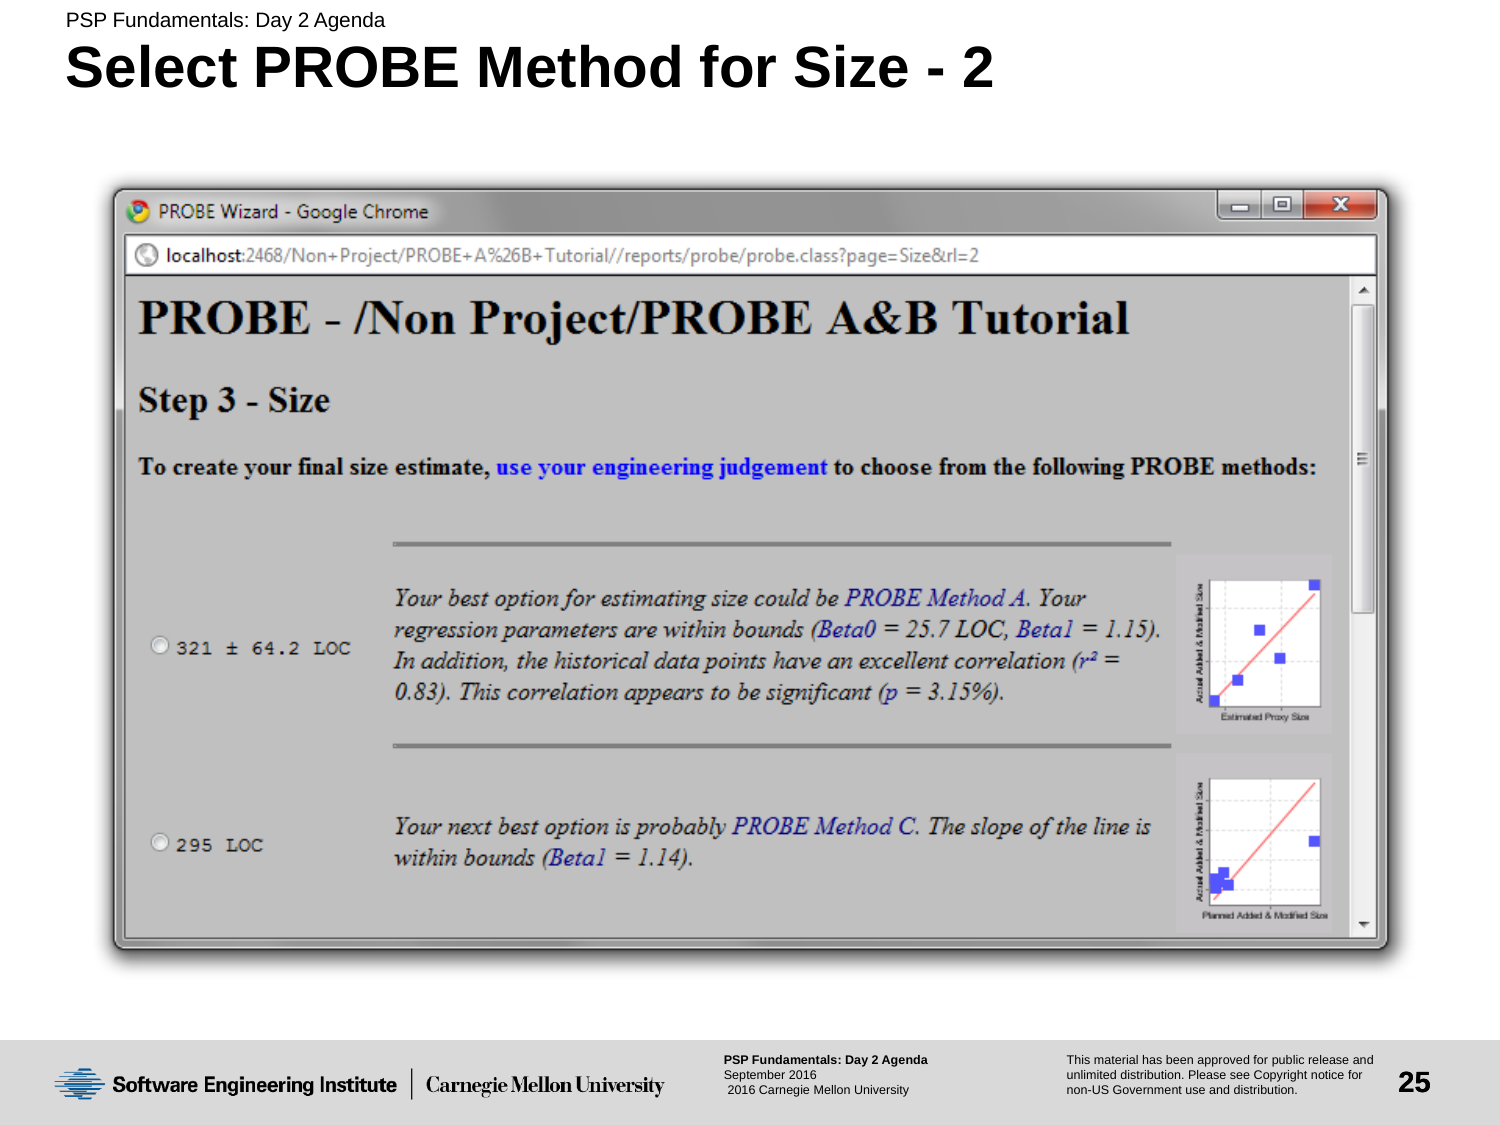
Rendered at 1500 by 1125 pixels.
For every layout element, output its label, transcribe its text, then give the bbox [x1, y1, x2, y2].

picture [46, 1061, 673, 1104]
picture [93, 170, 1417, 980]
title Select PROBE Method for Size - 2 [65, 37, 1430, 148]
